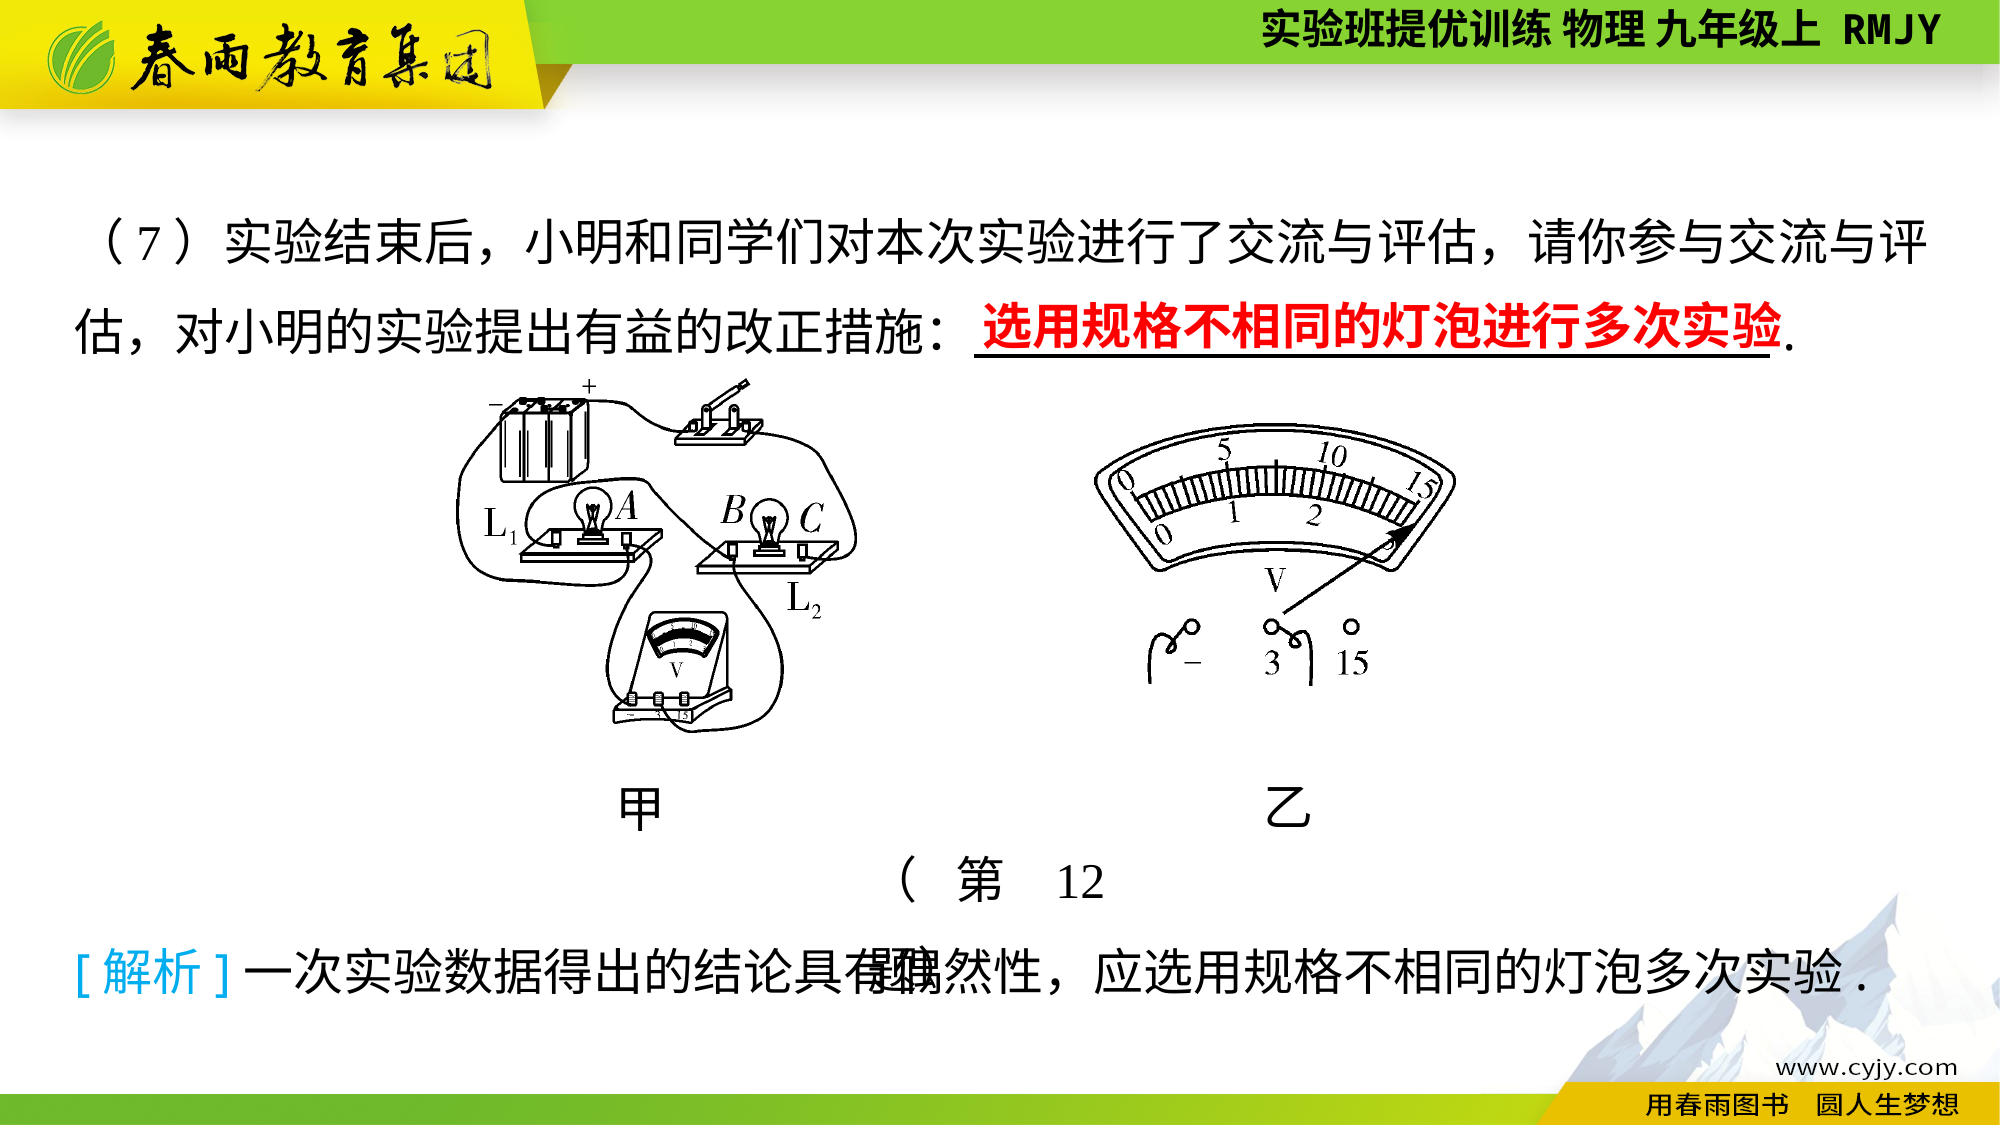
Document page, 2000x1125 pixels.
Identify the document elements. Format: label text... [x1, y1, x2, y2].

picture [0, 0, 2000, 1125]
list （7）实验结束后，小明和同学们对本次实验进行了交流与评估，请你参与交流与评估，对小明的实验提出有益的改正措施： . [59, 172, 1944, 370]
text_box [解析]一次实验数据得出的结论具有偶然性，应选用规格不相同的灯泡多次实验. [59, 903, 1944, 1009]
text_box 乙 [1248, 737, 1329, 843]
text_box 甲 [600, 741, 681, 845]
text_box 选用规格不相同的灯泡进行多次实验 [967, 257, 1798, 362]
text_box （第12题） [852, 811, 1133, 903]
